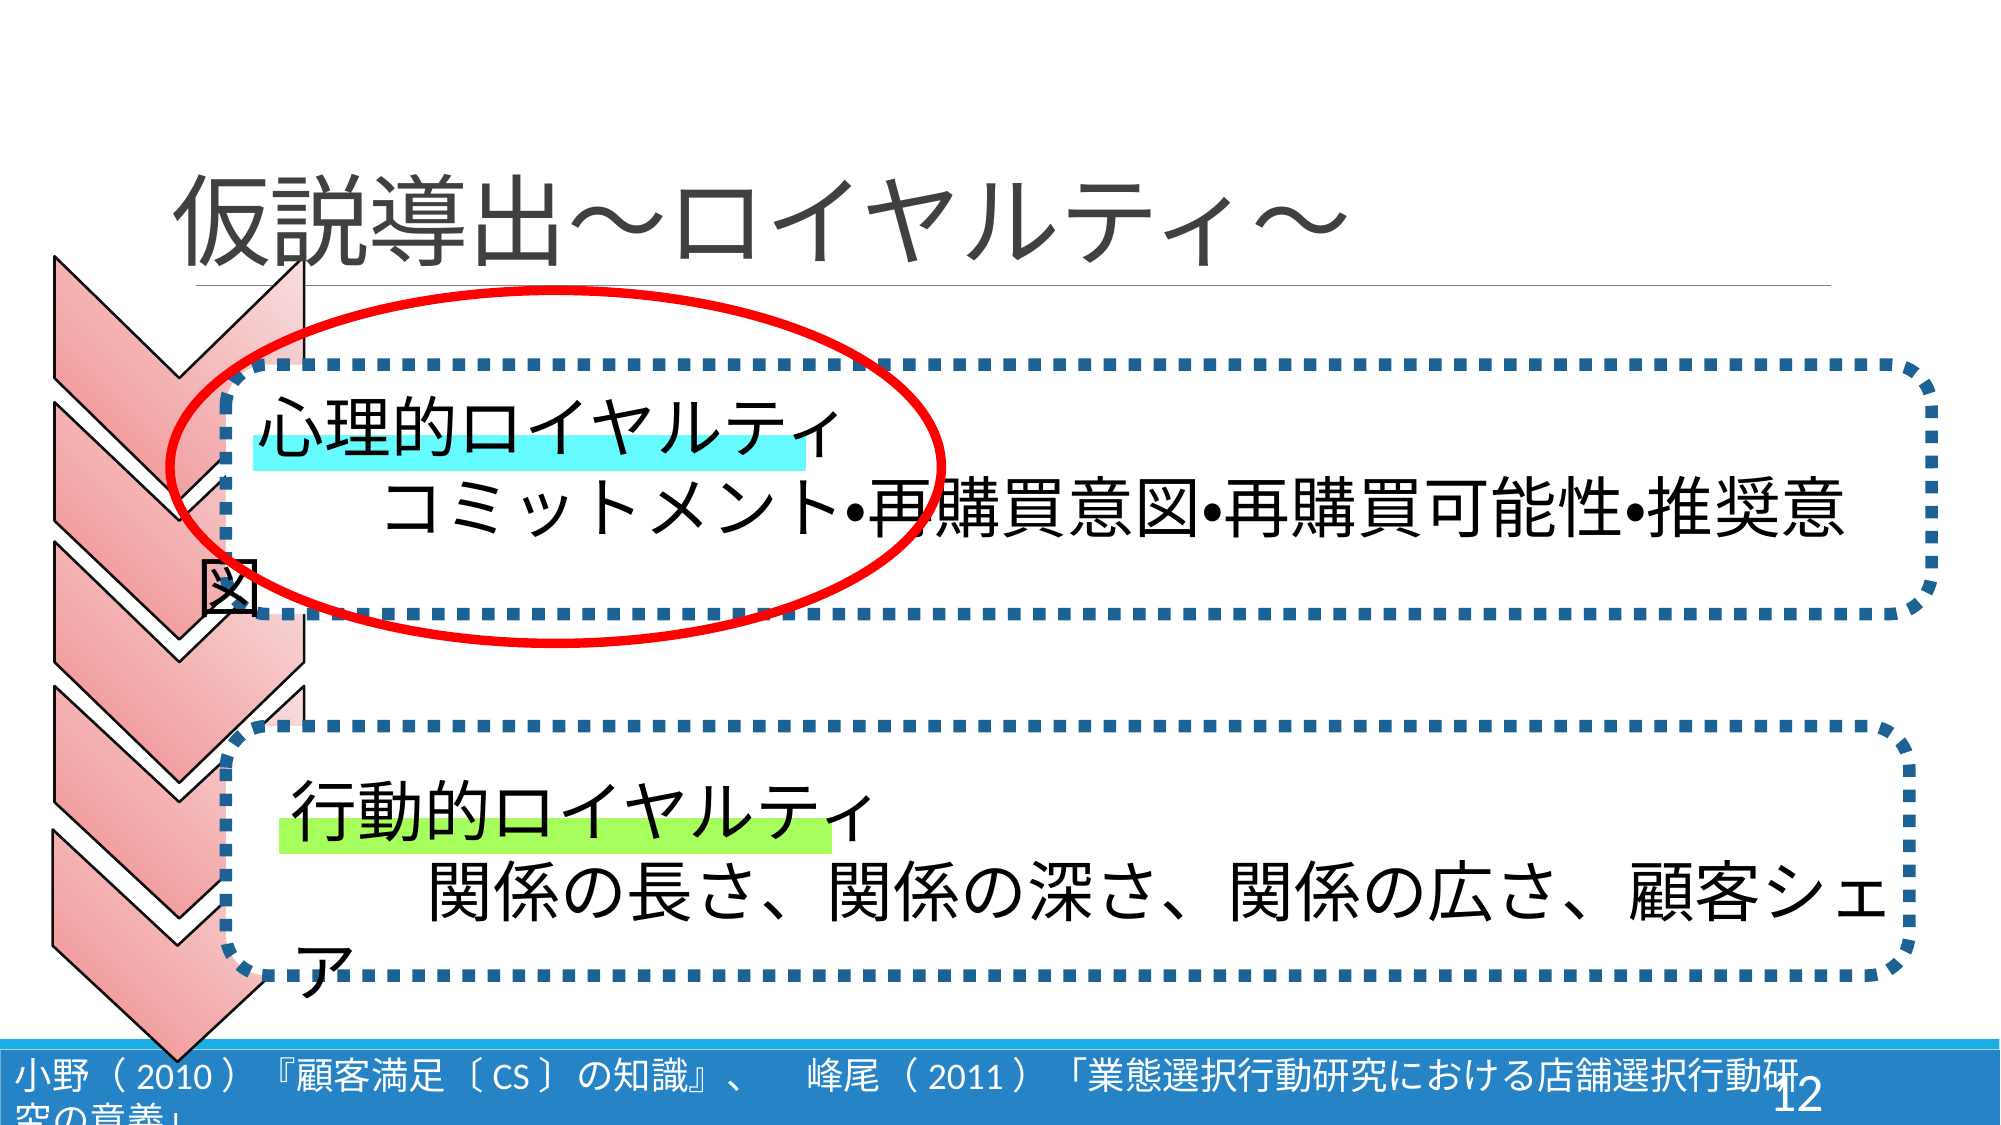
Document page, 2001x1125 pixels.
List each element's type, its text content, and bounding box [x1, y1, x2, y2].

text_box [168, 289, 943, 645]
text_box [53, 540, 253, 784]
text_box [53, 400, 182, 641]
text_box [259, 287, 306, 298]
text_box [260, 714, 306, 726]
text_box 小野（2010）『顧客満足〔CS〕の知識』、 峰尾（2011）「業態選択行動研究における店舗選択行動研究の意義」 [0, 1044, 1840, 1125]
text_box [53, 684, 226, 920]
text_box [51, 828, 272, 1044]
text_box [1917, 372, 1933, 606]
text_box 行動的ロイヤルティ 関係の長さ、関係の深さ、関係の広さ、顧客シェア [275, 762, 1947, 1018]
text_box 心理的ロイヤルティ コミットメント・再購買意図・再購買可能性・推奨意図 [182, 298, 1917, 714]
text_box [53, 255, 182, 496]
text_box [224, 724, 1911, 977]
title 仮説導出〜ロイヤルティ〜 [156, 48, 1806, 287]
